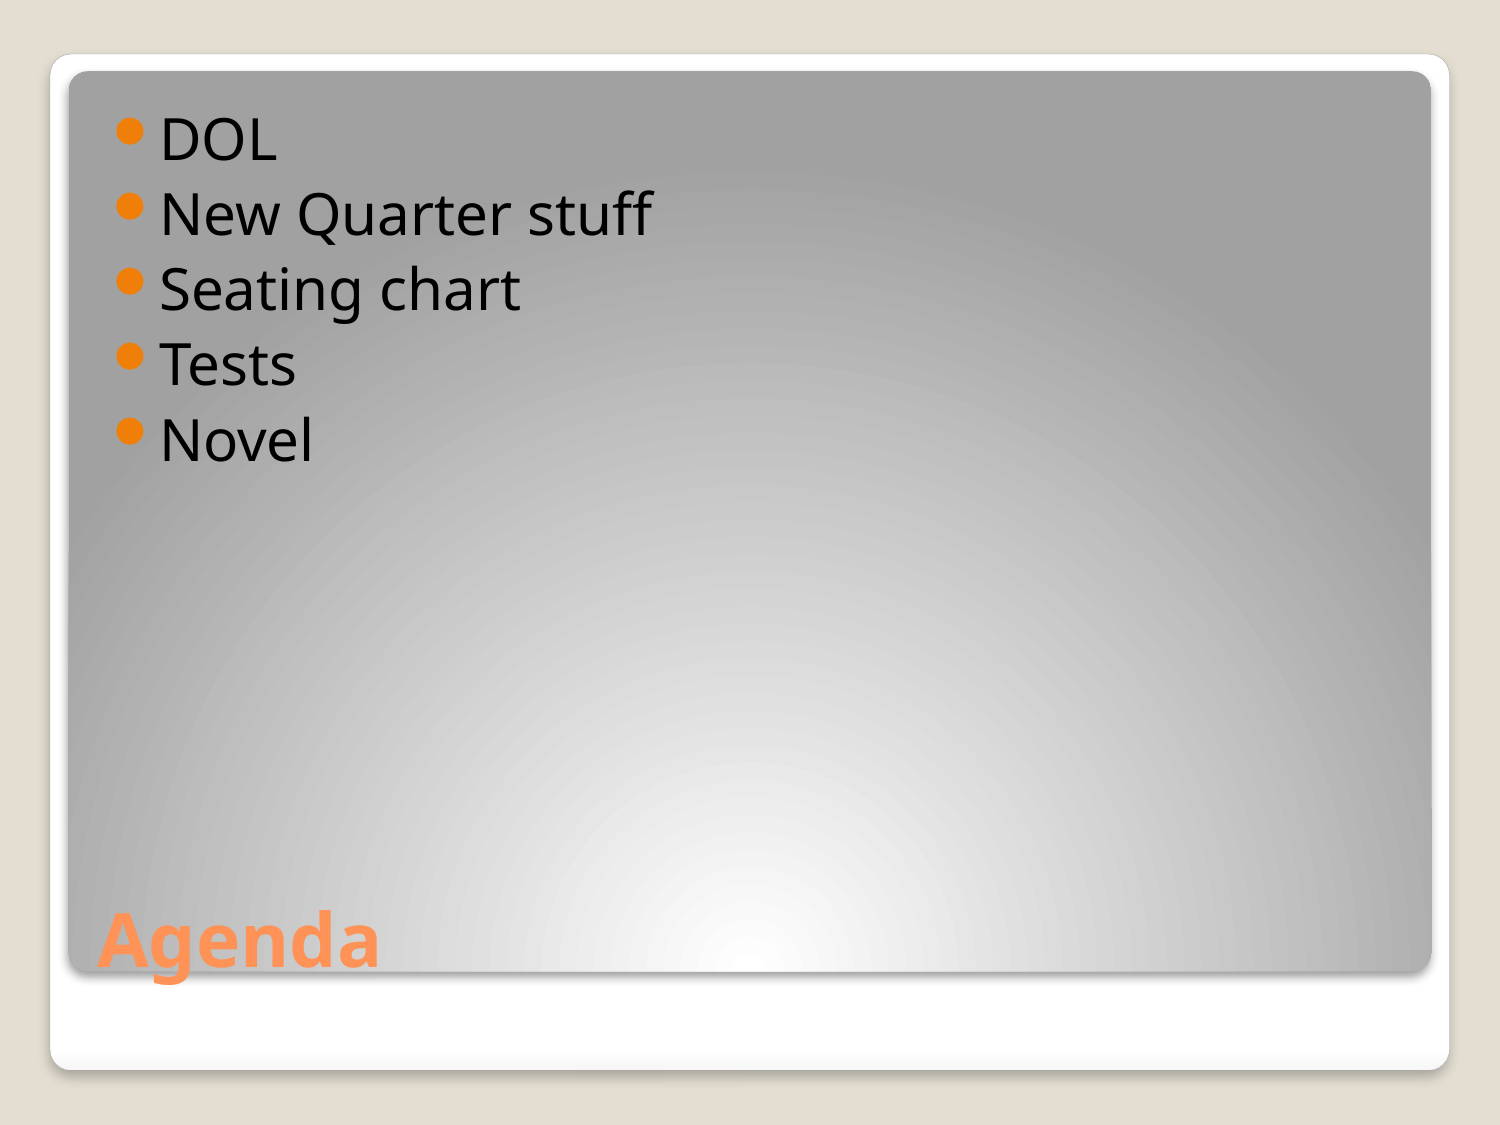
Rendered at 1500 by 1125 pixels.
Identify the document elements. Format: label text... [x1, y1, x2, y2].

title Agenda [82, 817, 1425, 990]
list DOL New Quarter stuff Seating chart Tests Novel [82, 86, 1425, 774]
